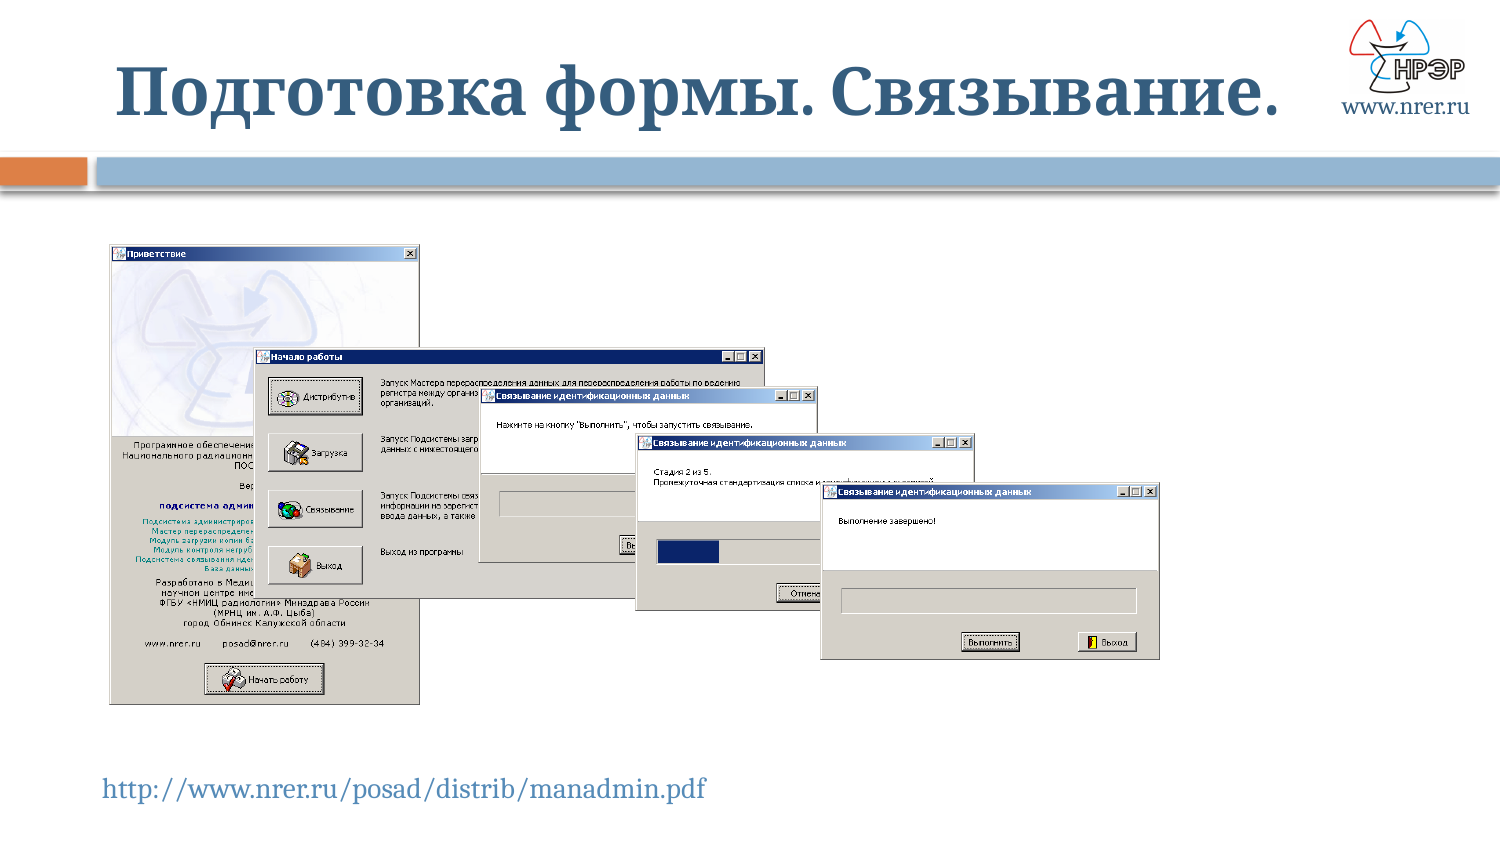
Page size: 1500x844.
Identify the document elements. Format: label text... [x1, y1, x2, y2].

text_box http://www.nrer.ru/posad/distrib/manadmin.pdf [88, 762, 928, 812]
title Подготовка формы. Связывание. [100, 27, 1500, 151]
picture [109, 244, 1161, 705]
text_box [1328, 19, 1495, 127]
